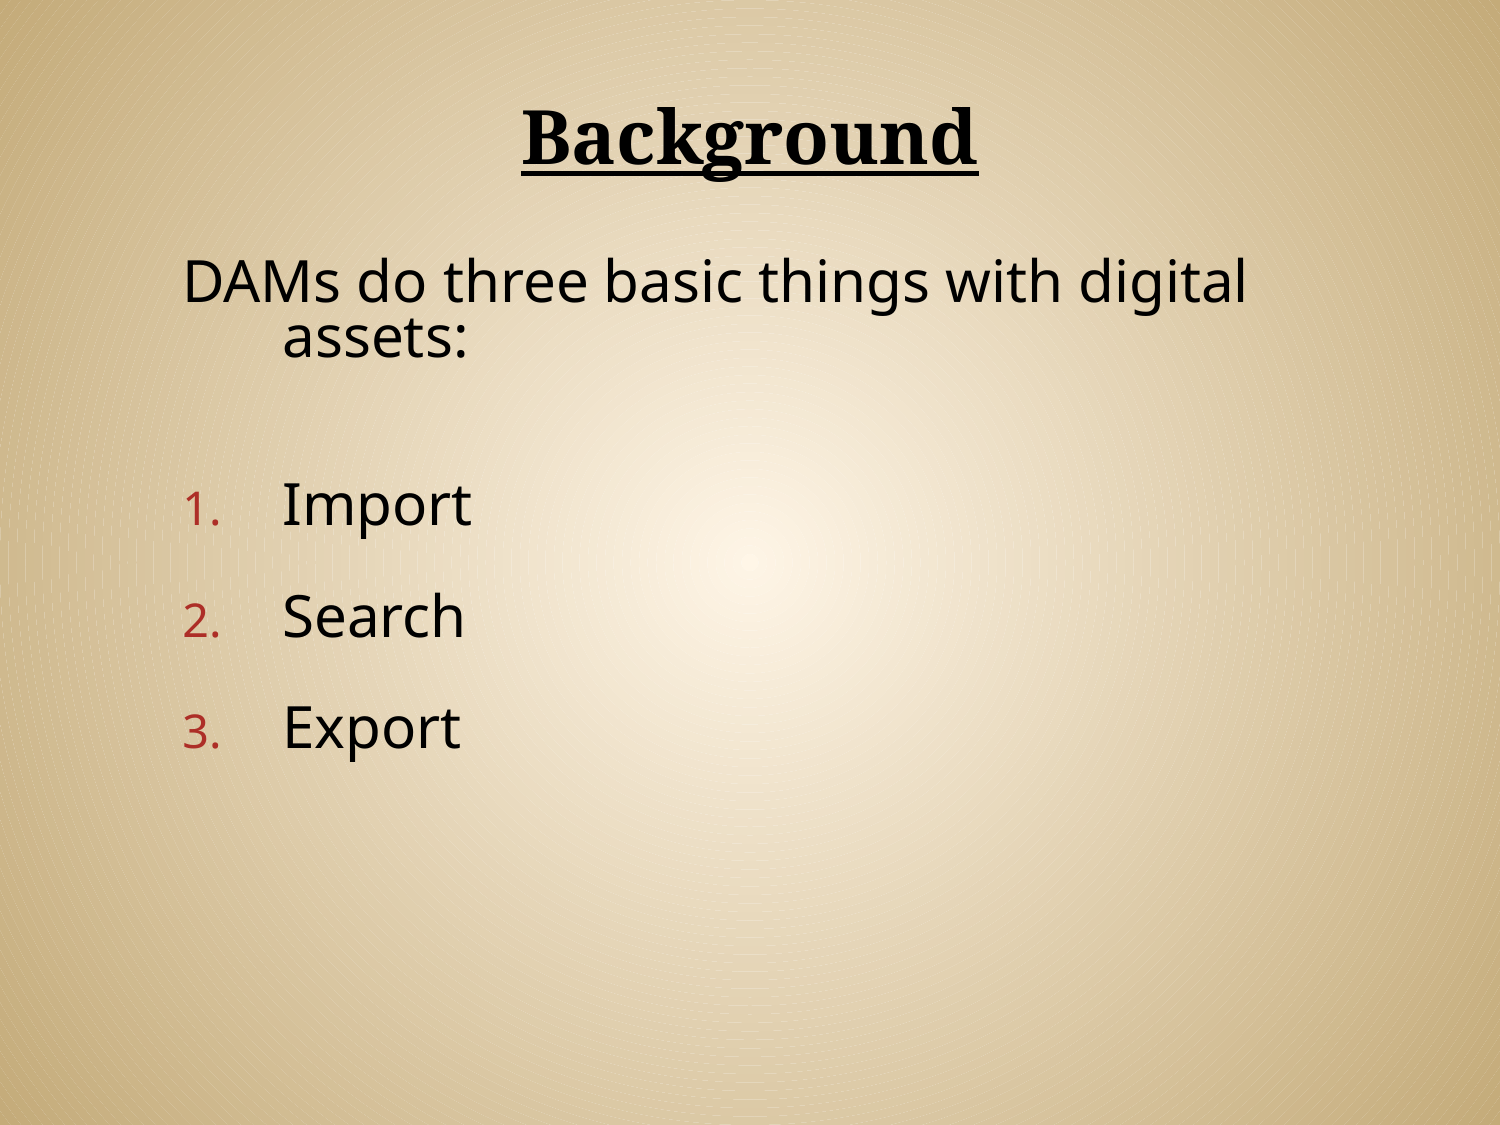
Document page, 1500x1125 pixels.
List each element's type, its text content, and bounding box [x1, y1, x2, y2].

title Background [112, 50, 1388, 188]
subtitle DAMs do three basic things with digital assets: Import Search Export [174, 249, 1350, 925]
